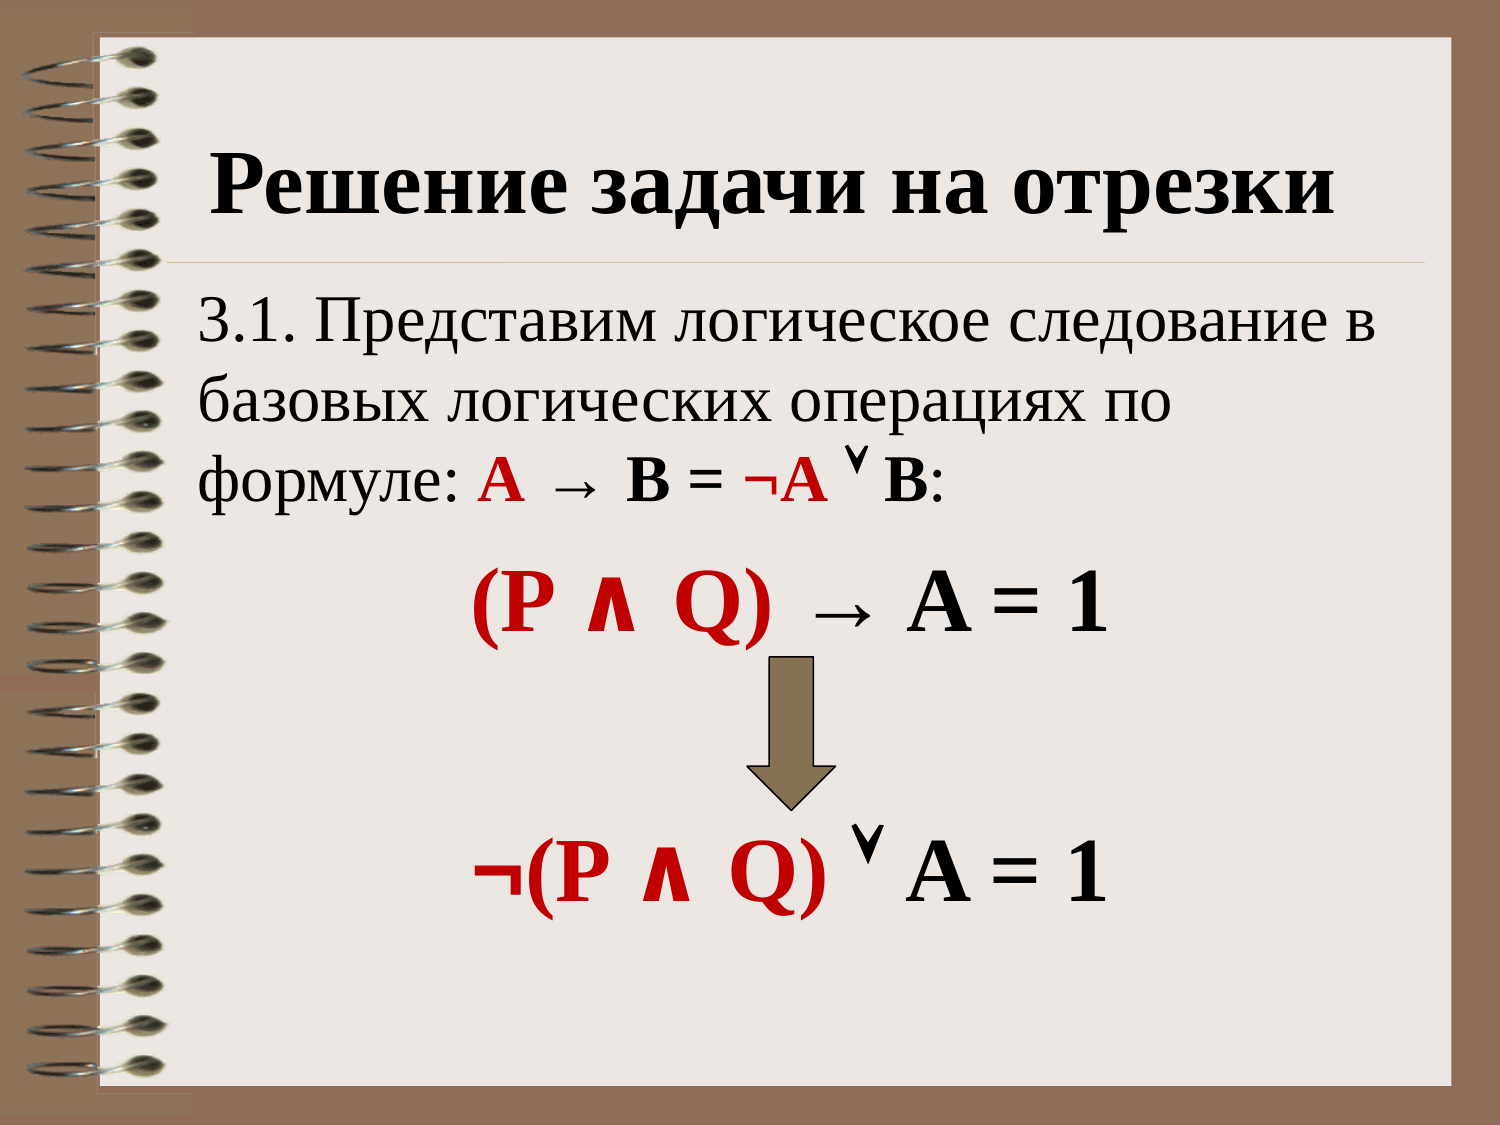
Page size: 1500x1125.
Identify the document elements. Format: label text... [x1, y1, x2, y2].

picture [0, 692, 182, 1115]
text_box [746, 656, 836, 811]
picture [0, 8, 194, 674]
text_box 3.1. Представим логическое следование в базовых логических операциях по формуле: А → В = ¬А  В: (P ∧ Q) → A = 1 ¬(P ∧ Q)  A = 1 [182, 267, 1400, 1125]
text_box Решение задачи на отрезки [194, 114, 1436, 240]
